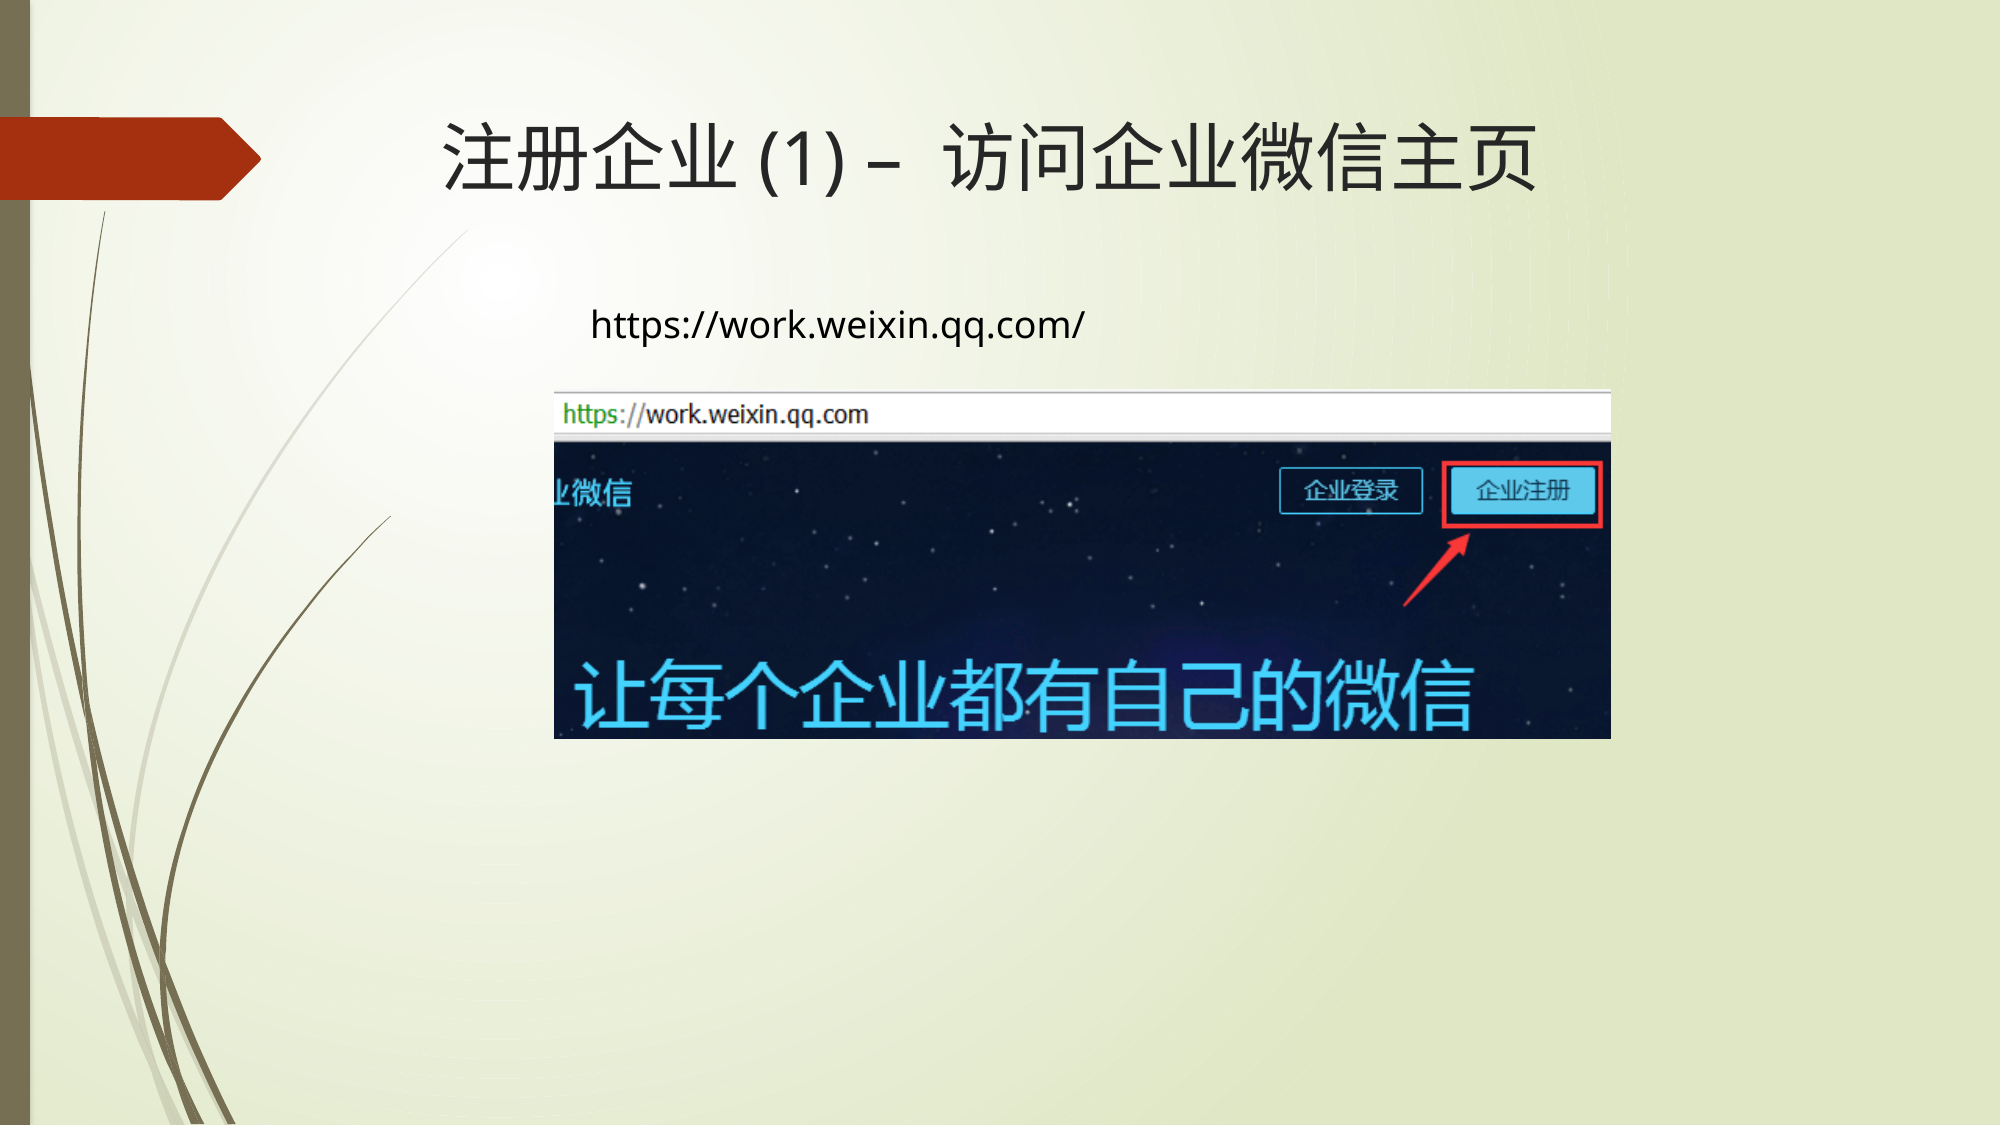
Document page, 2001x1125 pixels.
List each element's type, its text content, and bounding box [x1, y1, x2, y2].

title 注册企业(1) – 访问企业微信主页 [425, 102, 1888, 313]
text_box https://work.weixin.qq.com/ [565, 293, 1101, 354]
picture [554, 389, 1611, 739]
